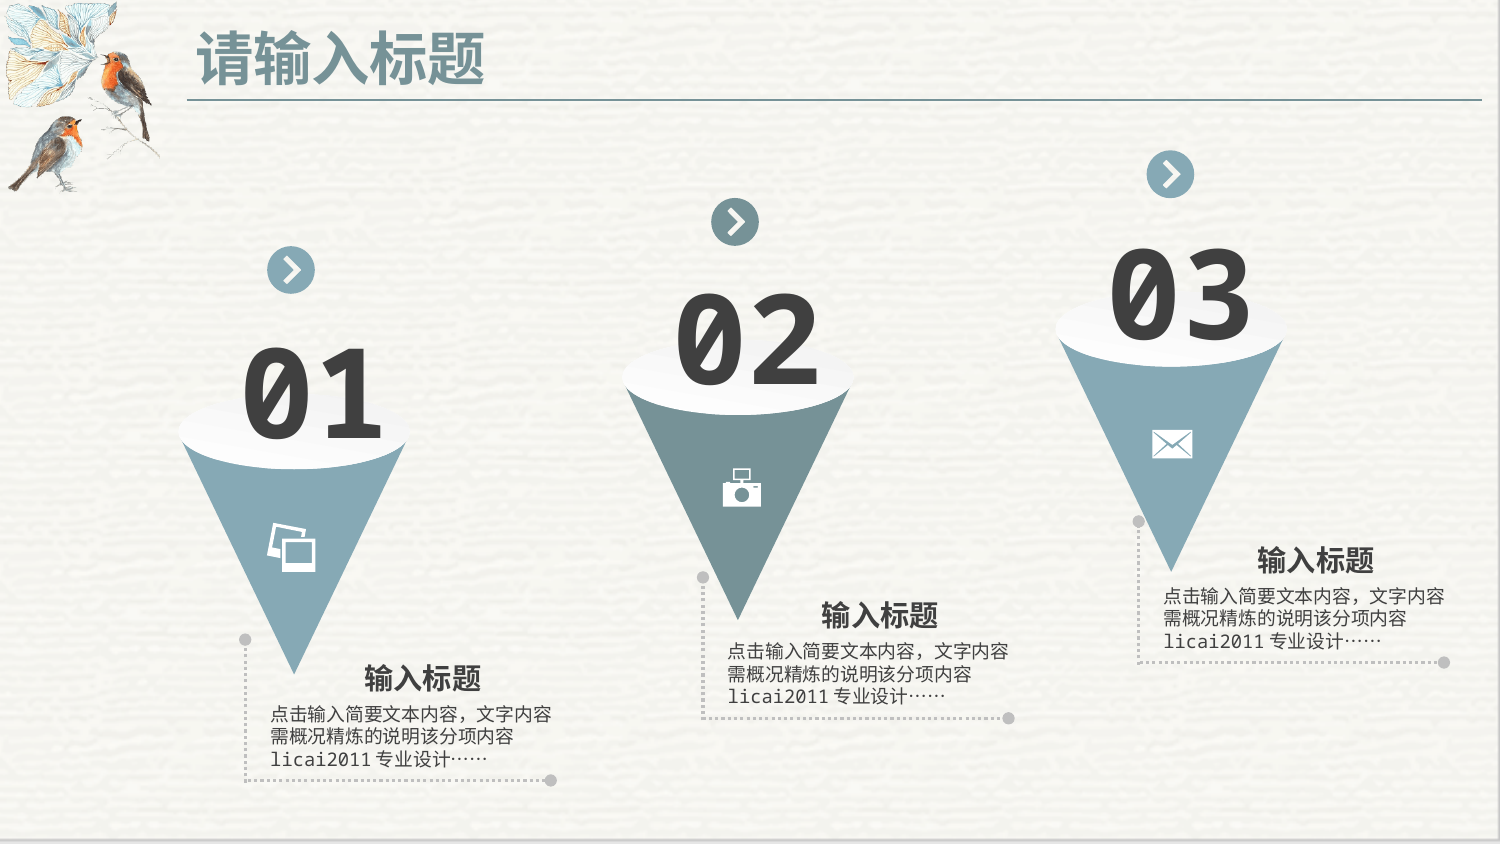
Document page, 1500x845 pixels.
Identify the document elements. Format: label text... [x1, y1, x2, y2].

text_box 01 [224, 306, 405, 392]
text_box 输入标题 [807, 590, 954, 632]
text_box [1055, 291, 1288, 573]
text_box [178, 393, 410, 675]
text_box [621, 339, 854, 621]
picture [728, 209, 744, 235]
text_box [711, 208, 759, 246]
text_box 03 [1091, 208, 1272, 289]
text_box [267, 246, 315, 294]
text_box 点击输入简要文本内容，文字内容需概况精炼的说明该分项内容licai2011专业设计…… [255, 694, 570, 778]
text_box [266, 522, 316, 573]
picture [0, 0, 1500, 844]
text_box 点击输入简要文本内容，文字内容需概况精炼的说明该分项内容licai2011专业设计…… [712, 632, 1028, 715]
text_box 输入标题 [1291, 534, 1390, 576]
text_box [0, 0, 1483, 201]
text_box 02 [658, 252, 838, 338]
text_box 输入标题 [349, 652, 497, 694]
text_box 点击输入简要文本内容，文字内容需概况精炼的说明该分项内容licai2011专业设计…… [1148, 576, 1463, 660]
